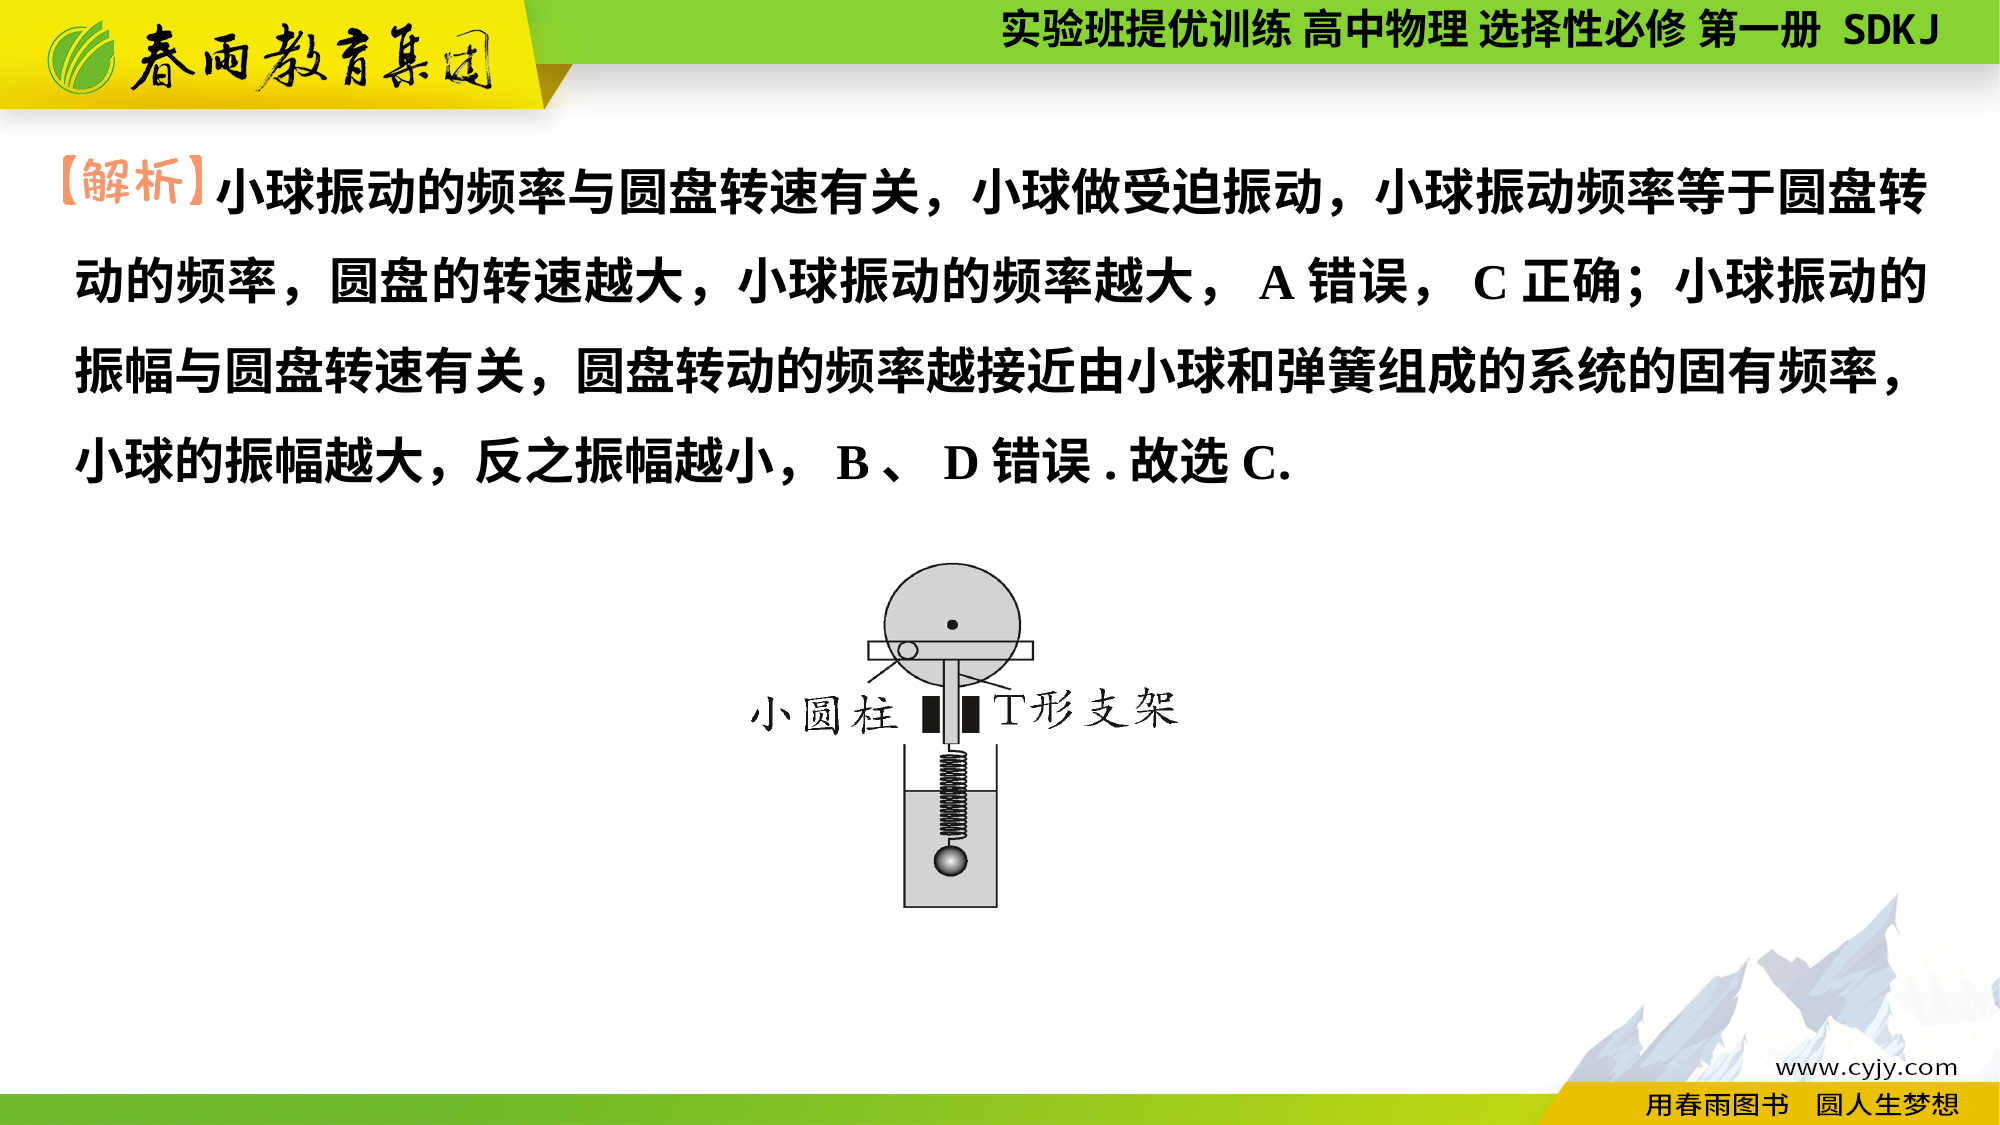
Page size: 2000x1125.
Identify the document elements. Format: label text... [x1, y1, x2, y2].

picture [0, 0, 2000, 1125]
list 小球振动的频率与圆盘转速有关，小球做受迫振动，小球振动频率等于圆盘转动的频率，圆盘的转速越大，小球振动的频率越大，A错误，C正确；小球振动的振幅与圆盘转速有关，圆盘转动的频率越接近由小球和弹簧组成的系统的固有频率，小球的振幅越大，反之振幅越小，B、D错误.故选C. [59, 122, 1944, 502]
